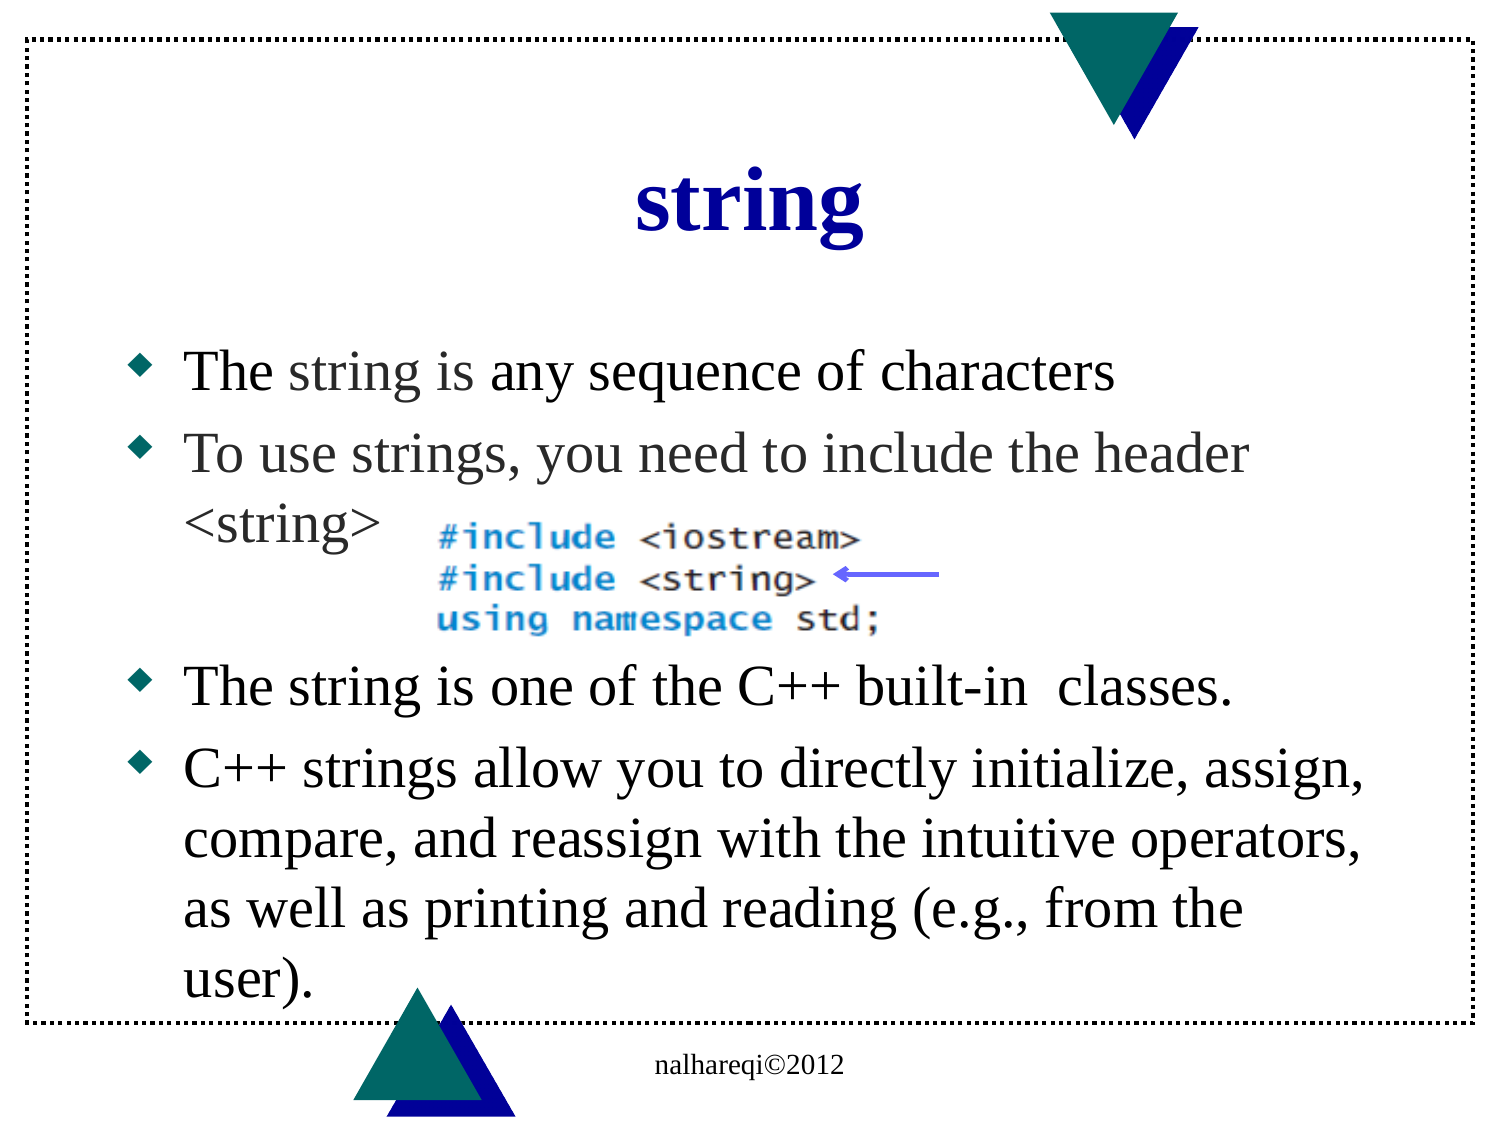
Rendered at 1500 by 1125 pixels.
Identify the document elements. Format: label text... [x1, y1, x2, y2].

footer nalhareqi©2012 [512, 1024, 988, 1101]
list The string is any sequence of characters To use strings, you need to include the header <string> The string is one of the C++ built-in classes. C++ strings allow you to directly initialize, assign, compare, and reassign with the intuitive operators, as well as printing and reading (e.g., from the user). [112, 324, 1388, 1001]
title string [112, 99, 1388, 288]
picture [418, 515, 893, 646]
